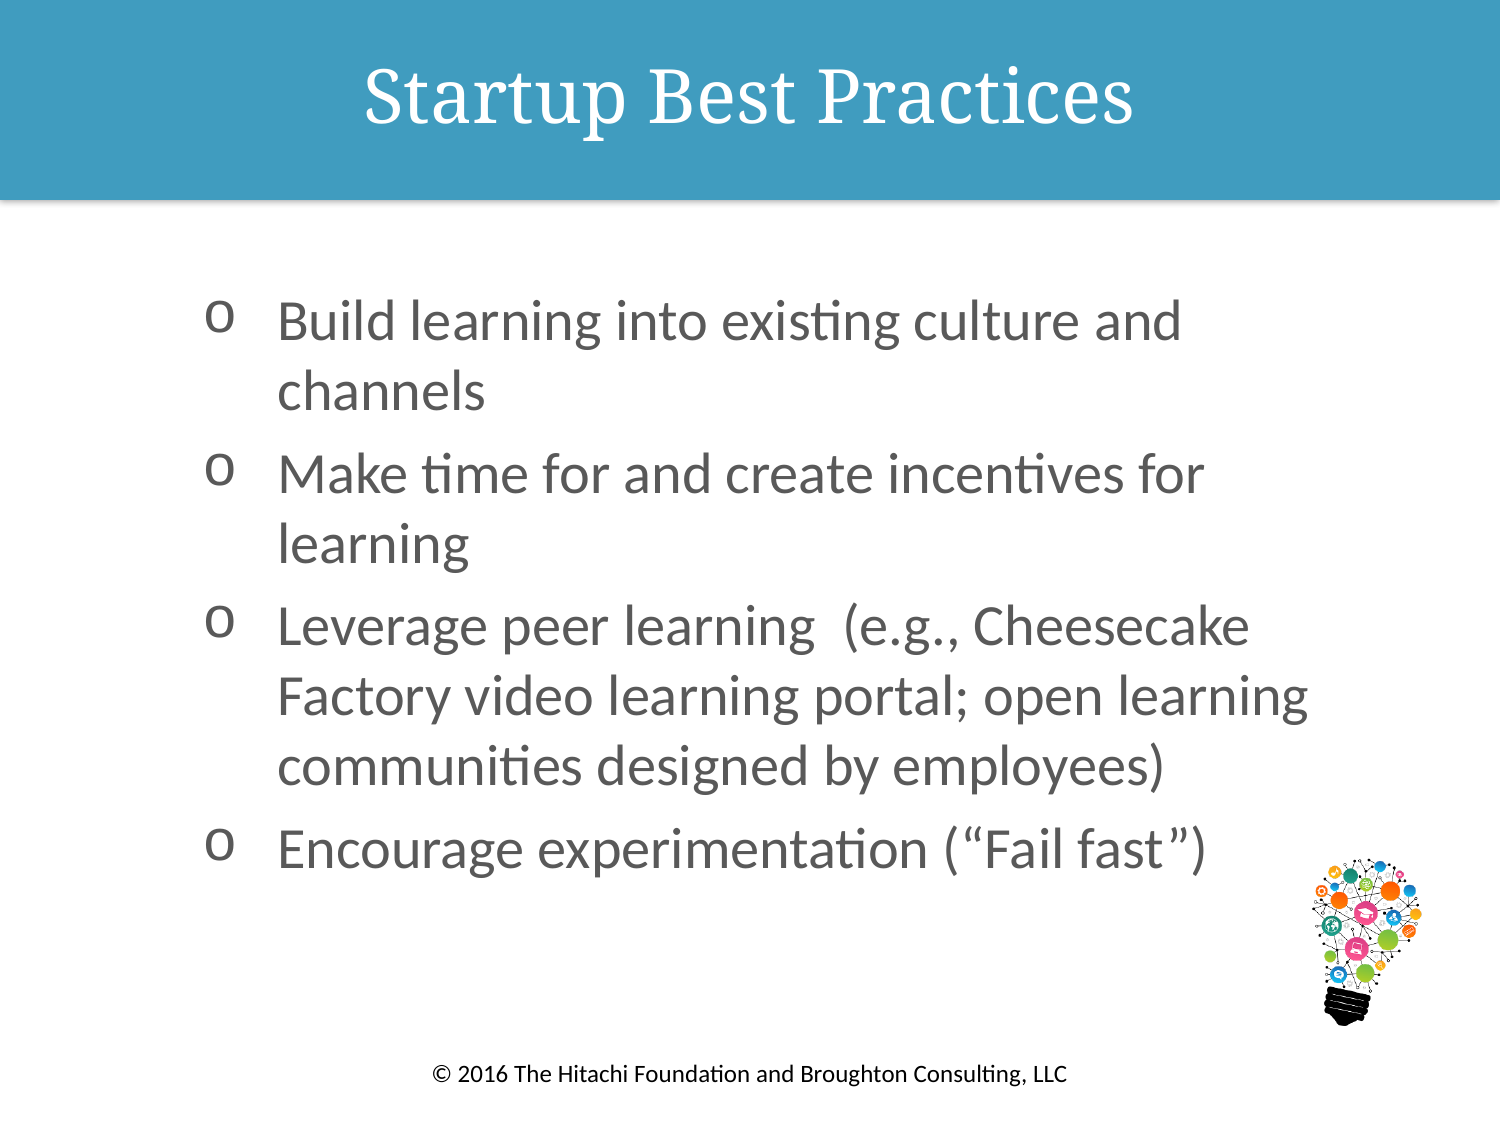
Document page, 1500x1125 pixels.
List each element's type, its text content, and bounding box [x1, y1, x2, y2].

picture [1312, 857, 1422, 1026]
text_box Build learning into existing culture and channels Make time for and create incentives for learning Leverage peer learning (e.g., Cheesecake Factory video learning portal; open learning communities designed by employees) Encourage experimentation (“Fail fast”) [37, 275, 1367, 960]
title Startup Best Practices [112, 24, 1388, 163]
